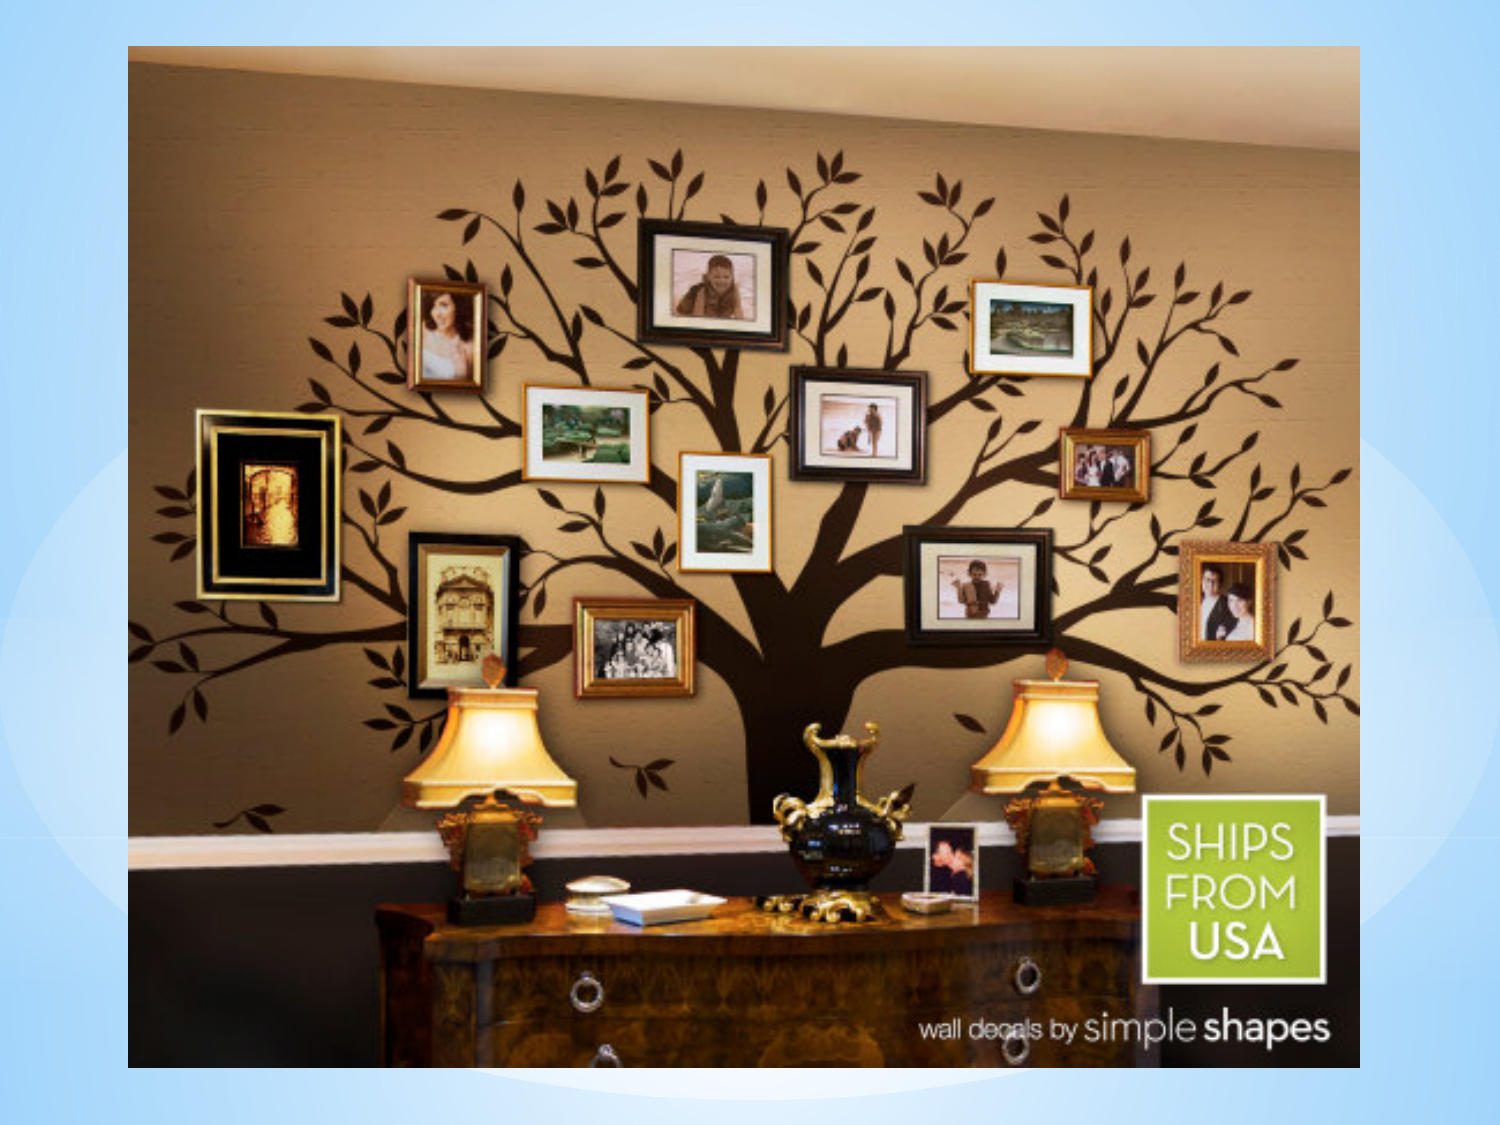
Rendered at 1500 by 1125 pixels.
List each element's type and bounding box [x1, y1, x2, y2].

picture [128, 46, 1360, 1068]
